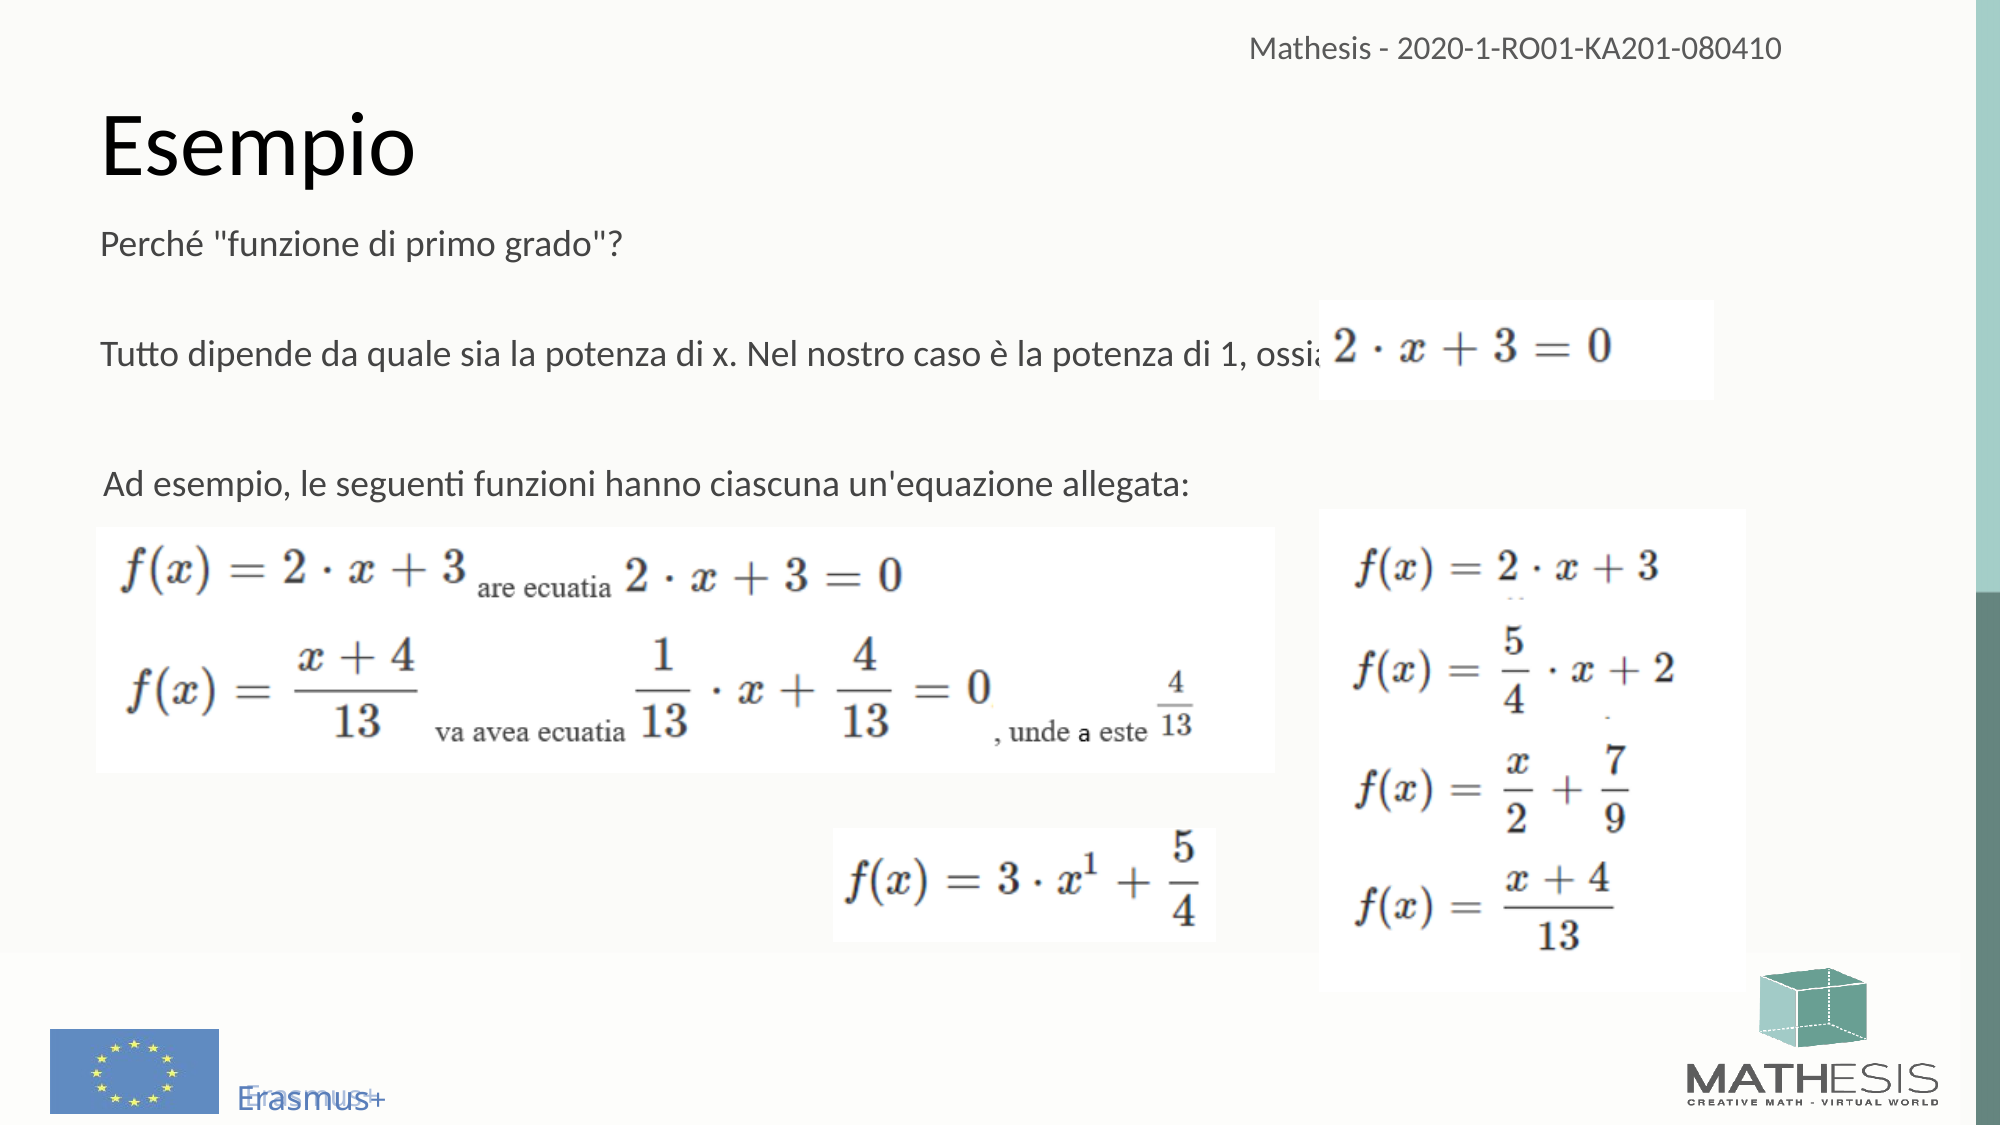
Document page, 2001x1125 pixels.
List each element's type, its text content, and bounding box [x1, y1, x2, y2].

text_box Δ>0 [1976, 0, 2000, 1125]
text_box Δ>0 [50, 1029, 219, 1114]
text_box Perché "funzione di primo grado"? Tutto dipende da quale sia la potenza di x. Nel nostro caso è la potenza di 1, ossia [85, 209, 1419, 381]
text_box Ad esempio, le seguenti funzioni hanno ciascuna un'equazione allegata: [88, 448, 1207, 512]
picture [96, 527, 1275, 773]
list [1319, 509, 1747, 992]
title Esempio [85, 76, 1786, 318]
picture [1319, 300, 1714, 400]
text_box Δ>0 [1664, 928, 1961, 1125]
picture [832, 828, 1217, 942]
